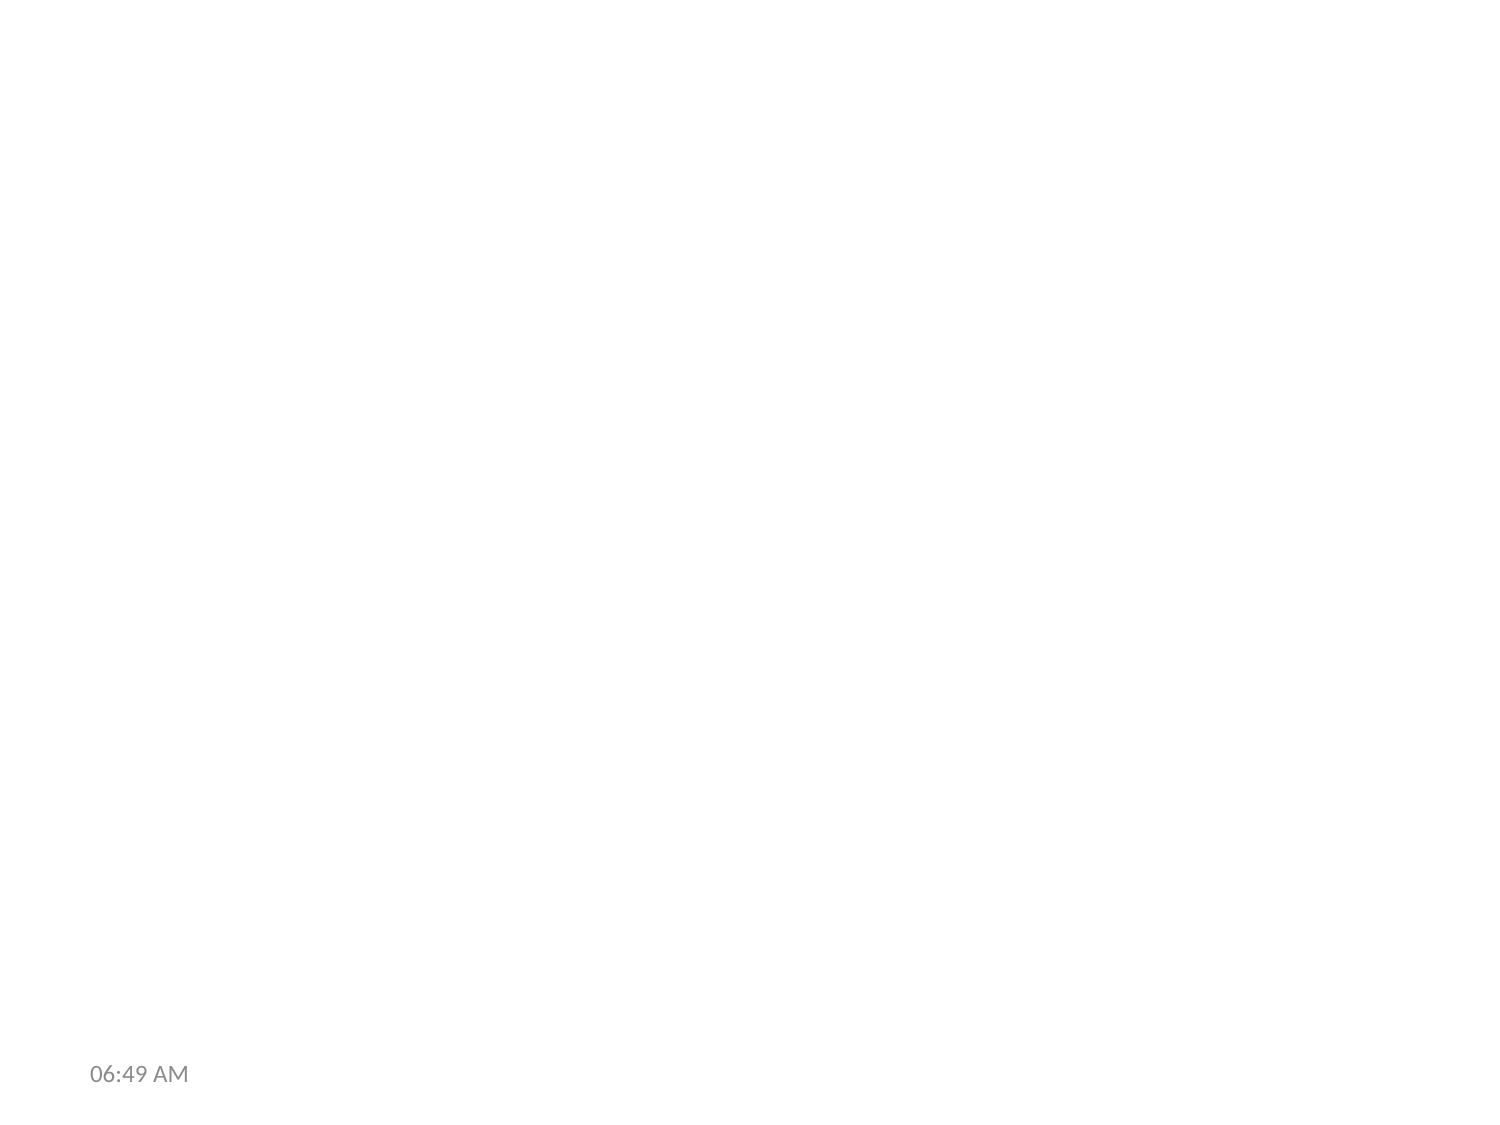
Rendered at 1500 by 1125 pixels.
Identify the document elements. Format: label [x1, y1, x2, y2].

slide_number [75, 1042, 425, 1103]
